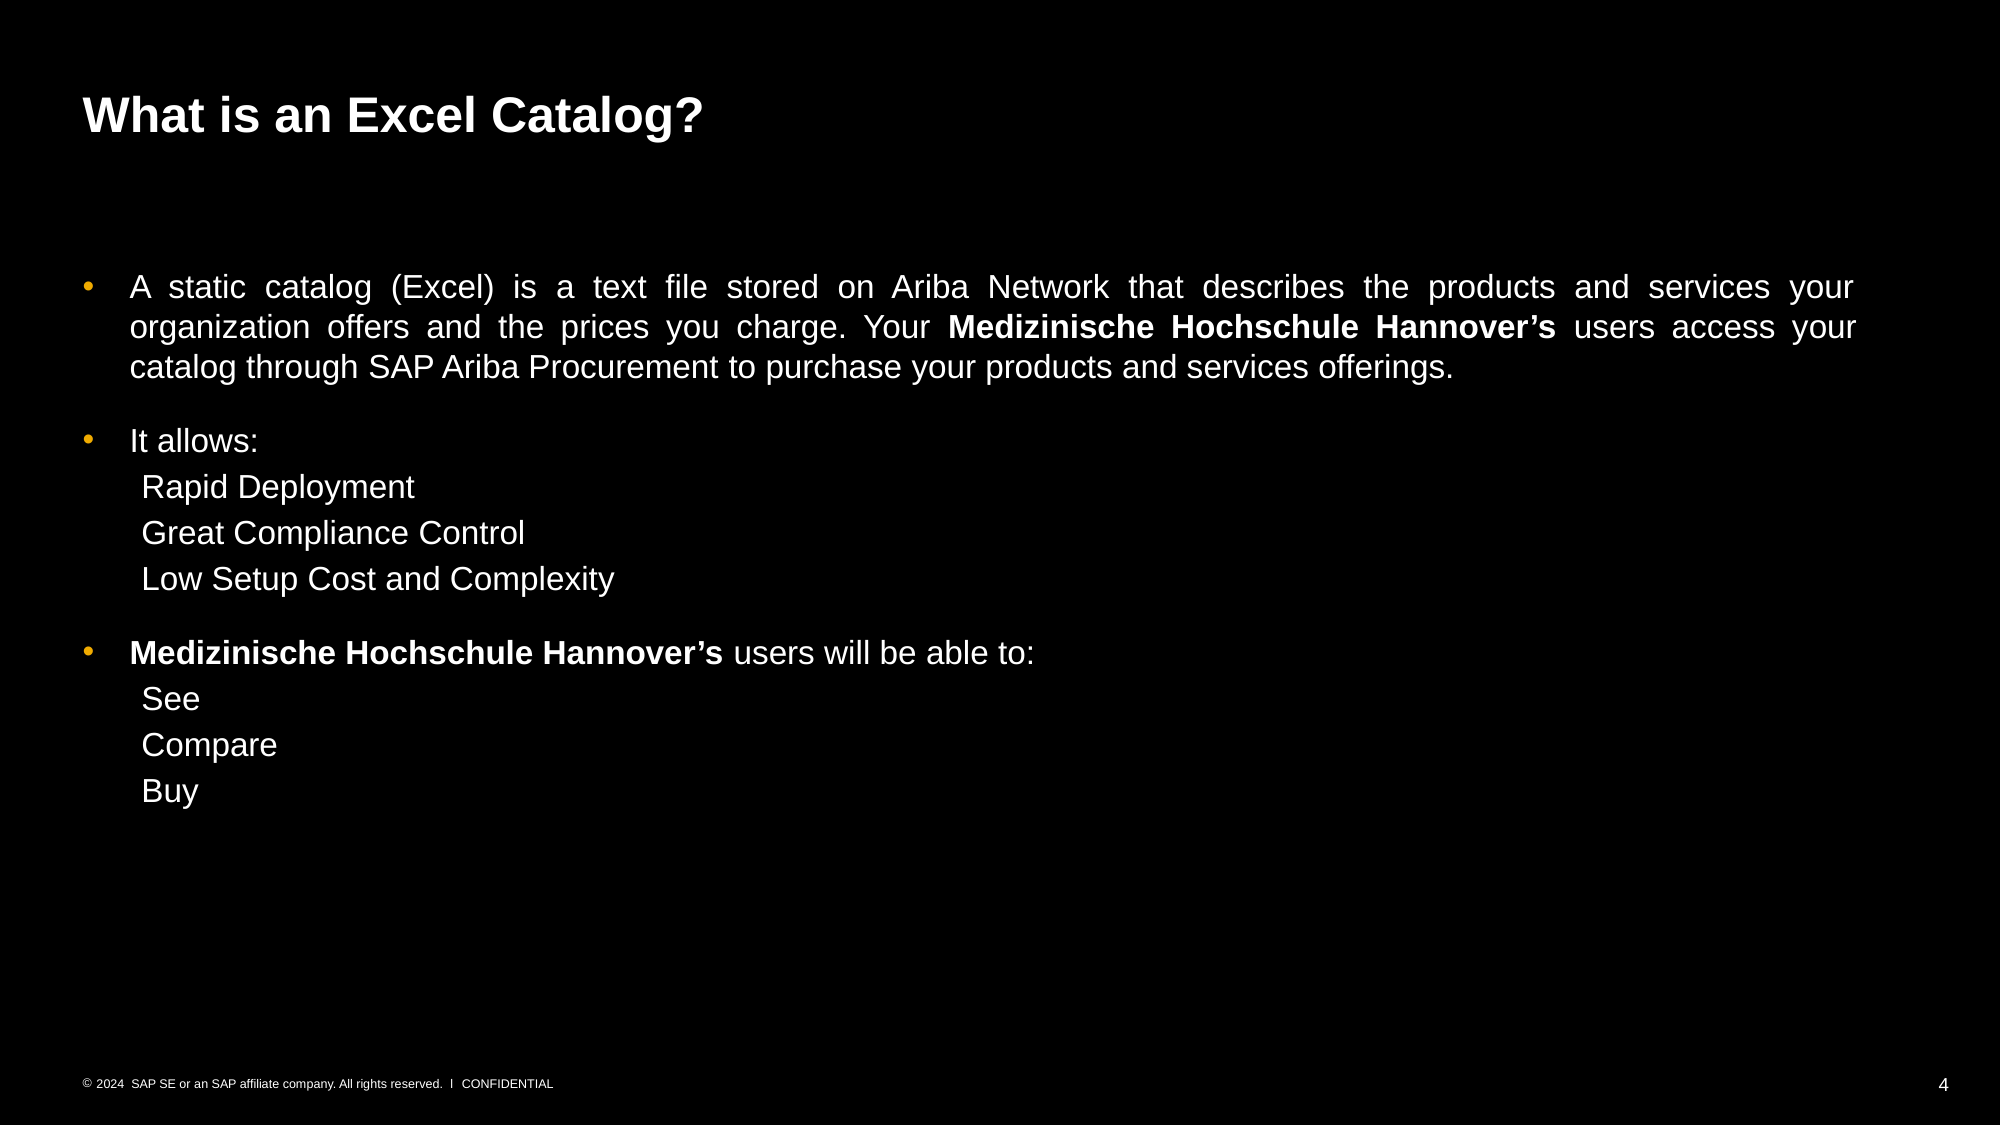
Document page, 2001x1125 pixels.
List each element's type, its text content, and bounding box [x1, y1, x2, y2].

list A static catalog (Excel) is a text file stored on Ariba Network that describes the products and services your organization offers and the prices you charge. Your Medizinische Hochschule Hannover’s users access your catalog through SAP Ariba Procurement to purchase your products and services offerings. It allows: Rapid Deployment Great Compliance Control Low Setup Cost and Complexity Medizinische Hochschule Hannover’s users will be able to: See Compare Buy [82, 265, 1857, 1040]
title What is an Excel Catalog? [82, 82, 1247, 144]
